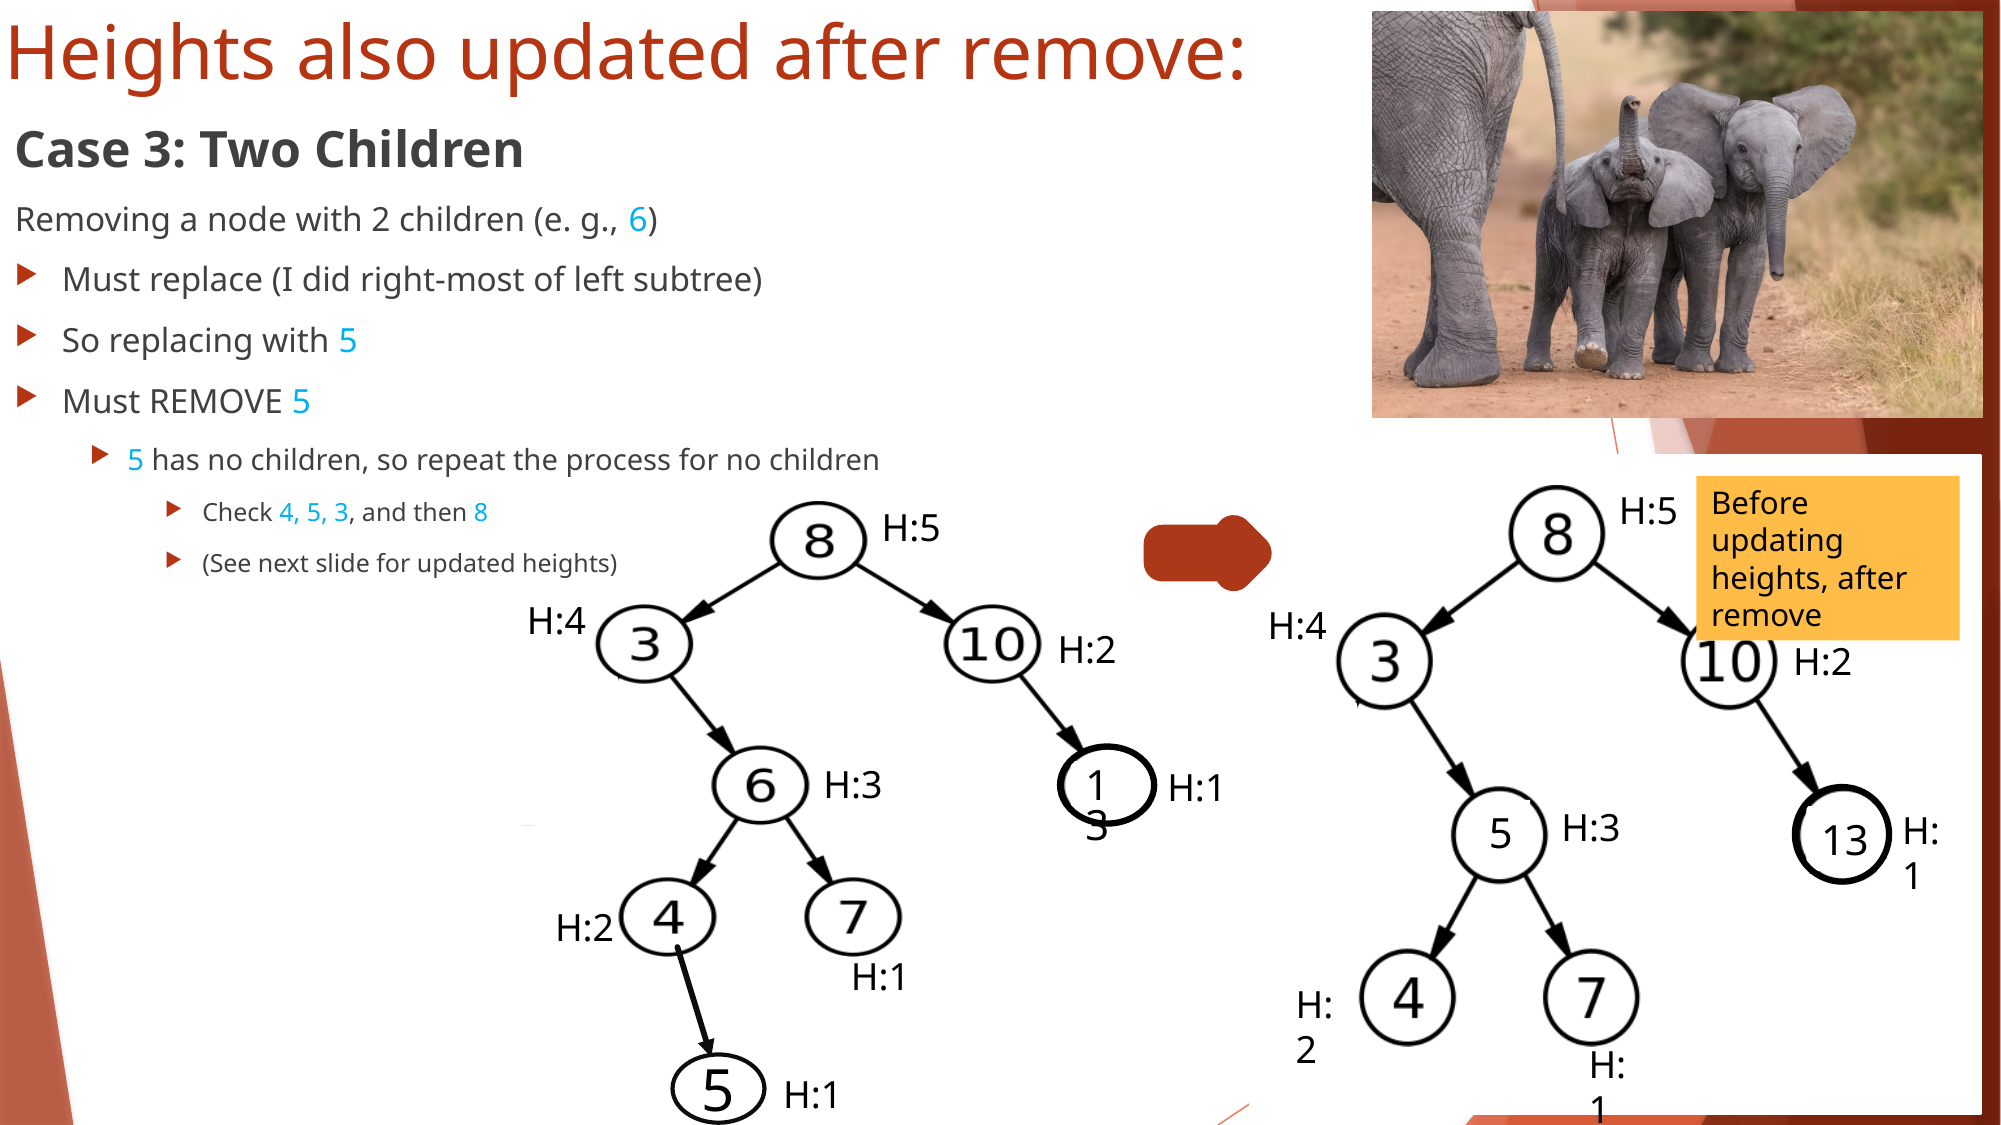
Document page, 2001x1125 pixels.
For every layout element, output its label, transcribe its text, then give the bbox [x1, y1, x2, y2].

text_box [446, 496, 1243, 1124]
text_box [1133, 479, 1976, 1095]
list Case 3: Two Children Removing a node with 2 children (e. g., 6) Must replace (I did right-most of left subtree) So replacing with 5 Must REMOVE 5 5 has no children, so repeat the process for no children Check 4, 5, 3, and then 8 (See next slide for updated heights) [0, 109, 964, 848]
title Heights also updated after remove: [0, 0, 1400, 214]
picture [1372, 10, 1984, 419]
text_box [1249, 454, 1982, 1115]
